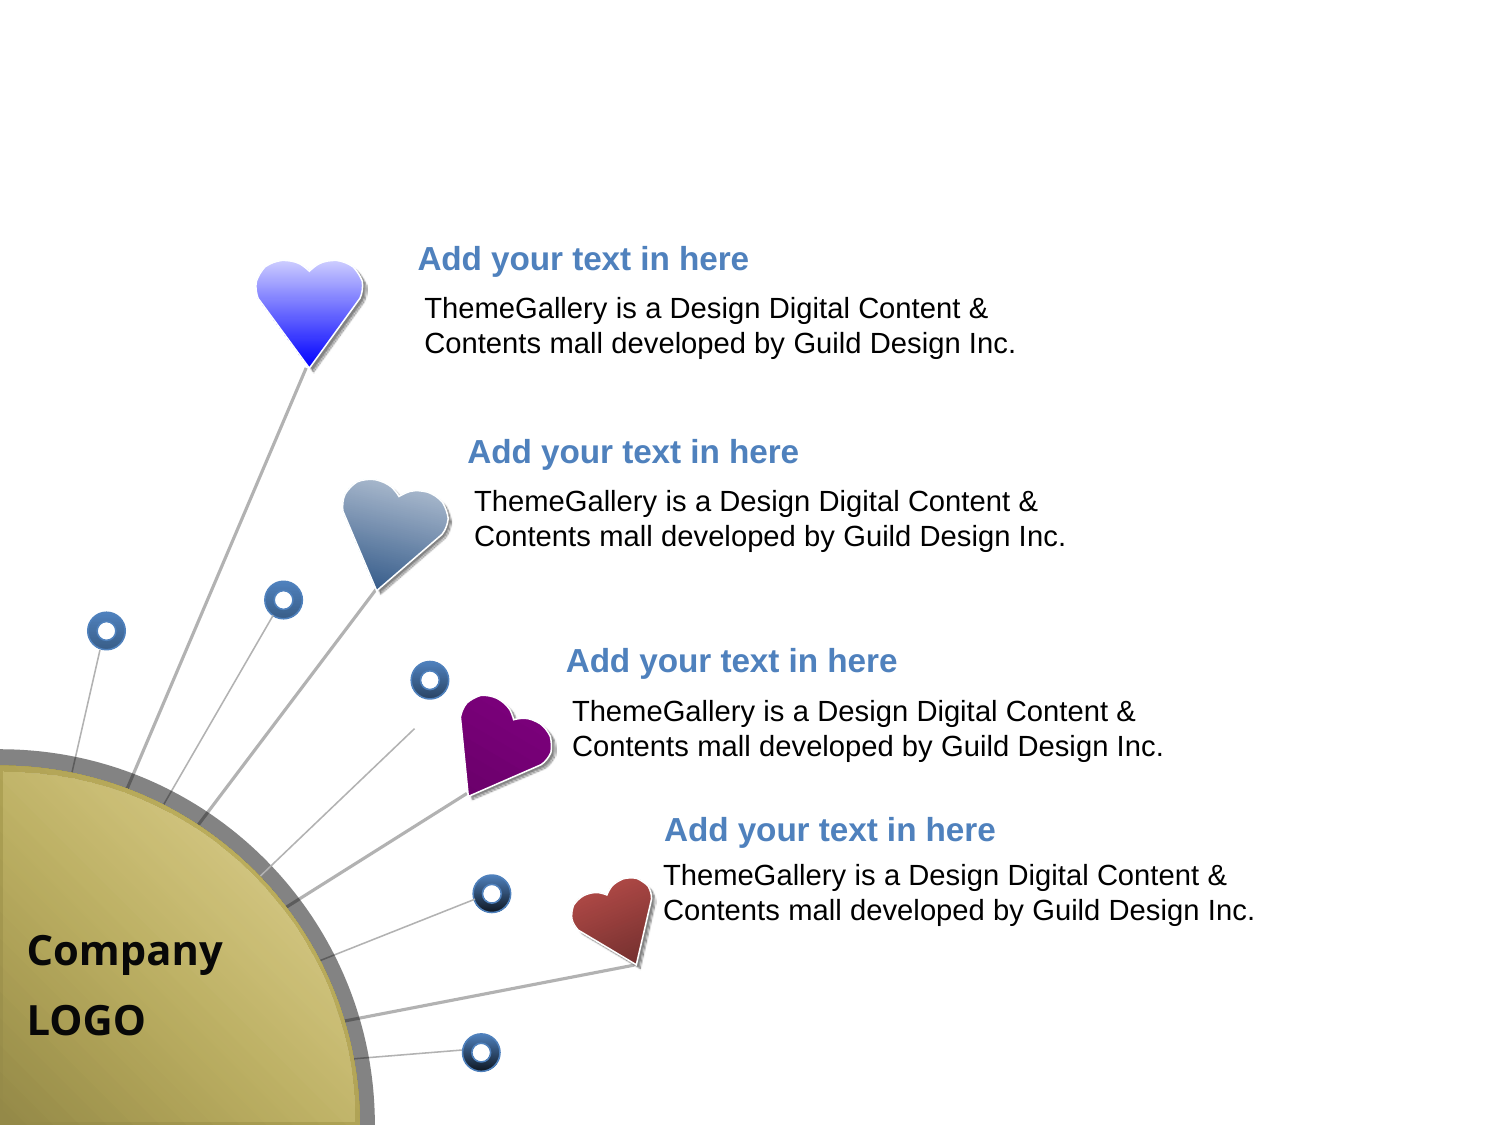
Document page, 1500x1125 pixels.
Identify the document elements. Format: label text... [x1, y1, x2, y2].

text_box [342, 479, 449, 591]
text_box ThemeGallery is a Design Digital Content & Contents mall developed by Guild Design Inc. [459, 482, 1114, 560]
text_box [462, 1033, 501, 1072]
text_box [0, 728, 415, 1125]
text_box [473, 875, 511, 913]
text_box [460, 695, 552, 797]
text_box [87, 612, 126, 650]
text_box Add your text in here [540, 627, 1249, 691]
text_box [571, 877, 652, 965]
text_box ThemeGallery is a Design Digital Content & Contents mall developed by Guild Design Inc. [648, 848, 1303, 934]
text_box ThemeGallery is a Design Digital Content & Contents mall developed by Guild Design Inc. [557, 690, 1212, 770]
text_box [264, 581, 303, 619]
text_box [255, 260, 363, 369]
text_box [411, 661, 449, 699]
text_box ThemeGallery is a Design Digital Content & Contents mall developed by Guild Design Inc. [409, 289, 1064, 367]
text_box Add your text in here [442, 419, 1188, 482]
text_box Add your text in here [392, 226, 1230, 289]
text_box Add your text in here [638, 797, 1273, 860]
